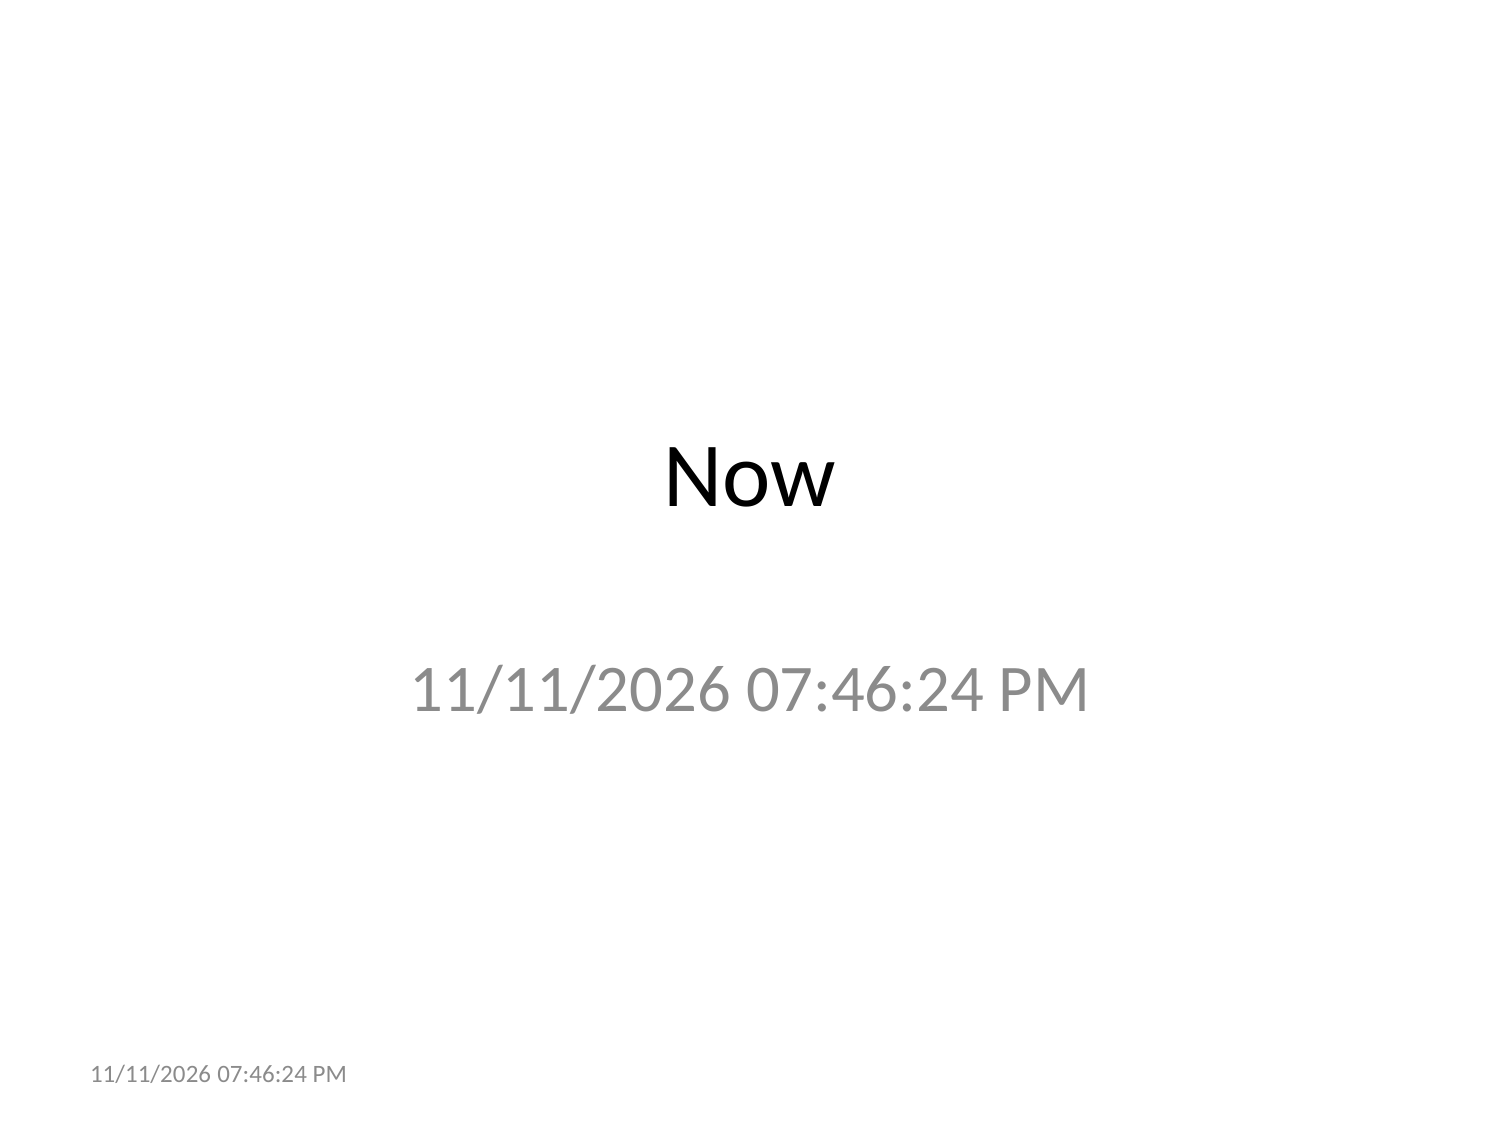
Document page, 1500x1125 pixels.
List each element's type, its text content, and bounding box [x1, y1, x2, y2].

subtitle 2011-12-19 10:20:04 AM [225, 637, 1275, 925]
title Now [112, 349, 1388, 591]
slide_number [75, 1042, 425, 1103]
